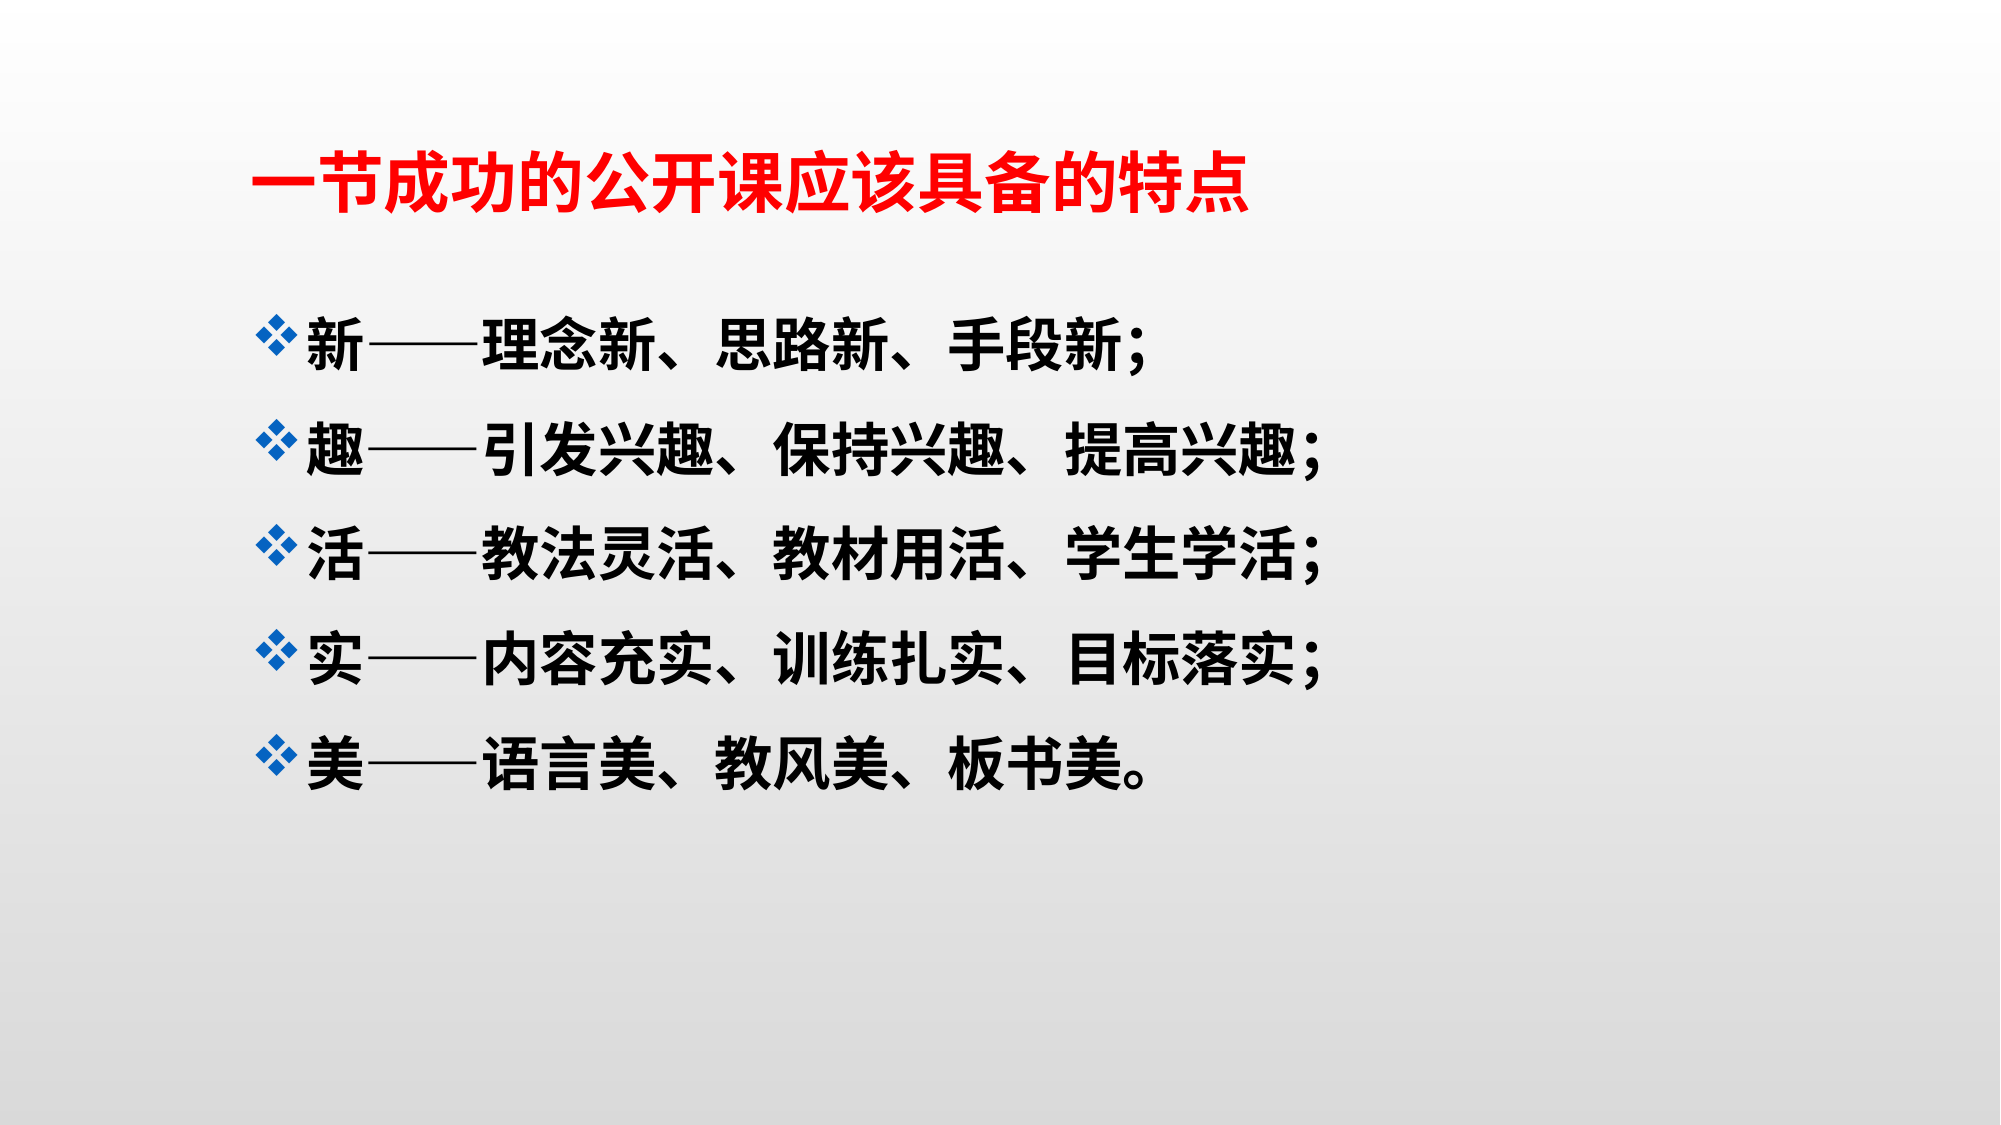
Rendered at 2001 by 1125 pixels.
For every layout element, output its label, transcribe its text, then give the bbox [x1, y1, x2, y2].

text_box 一节成功的公开课应该具备的特点 [235, 93, 1419, 229]
text_box 新——理念新、思路新、手段新； 趣——引发兴趣、保持兴趣、提高兴趣； 活——教法灵活、教材用活、学生学活； 实——内容充实、训练扎实、目标落实； 美——语言美、教风美、板书美。 [235, 265, 1829, 1008]
